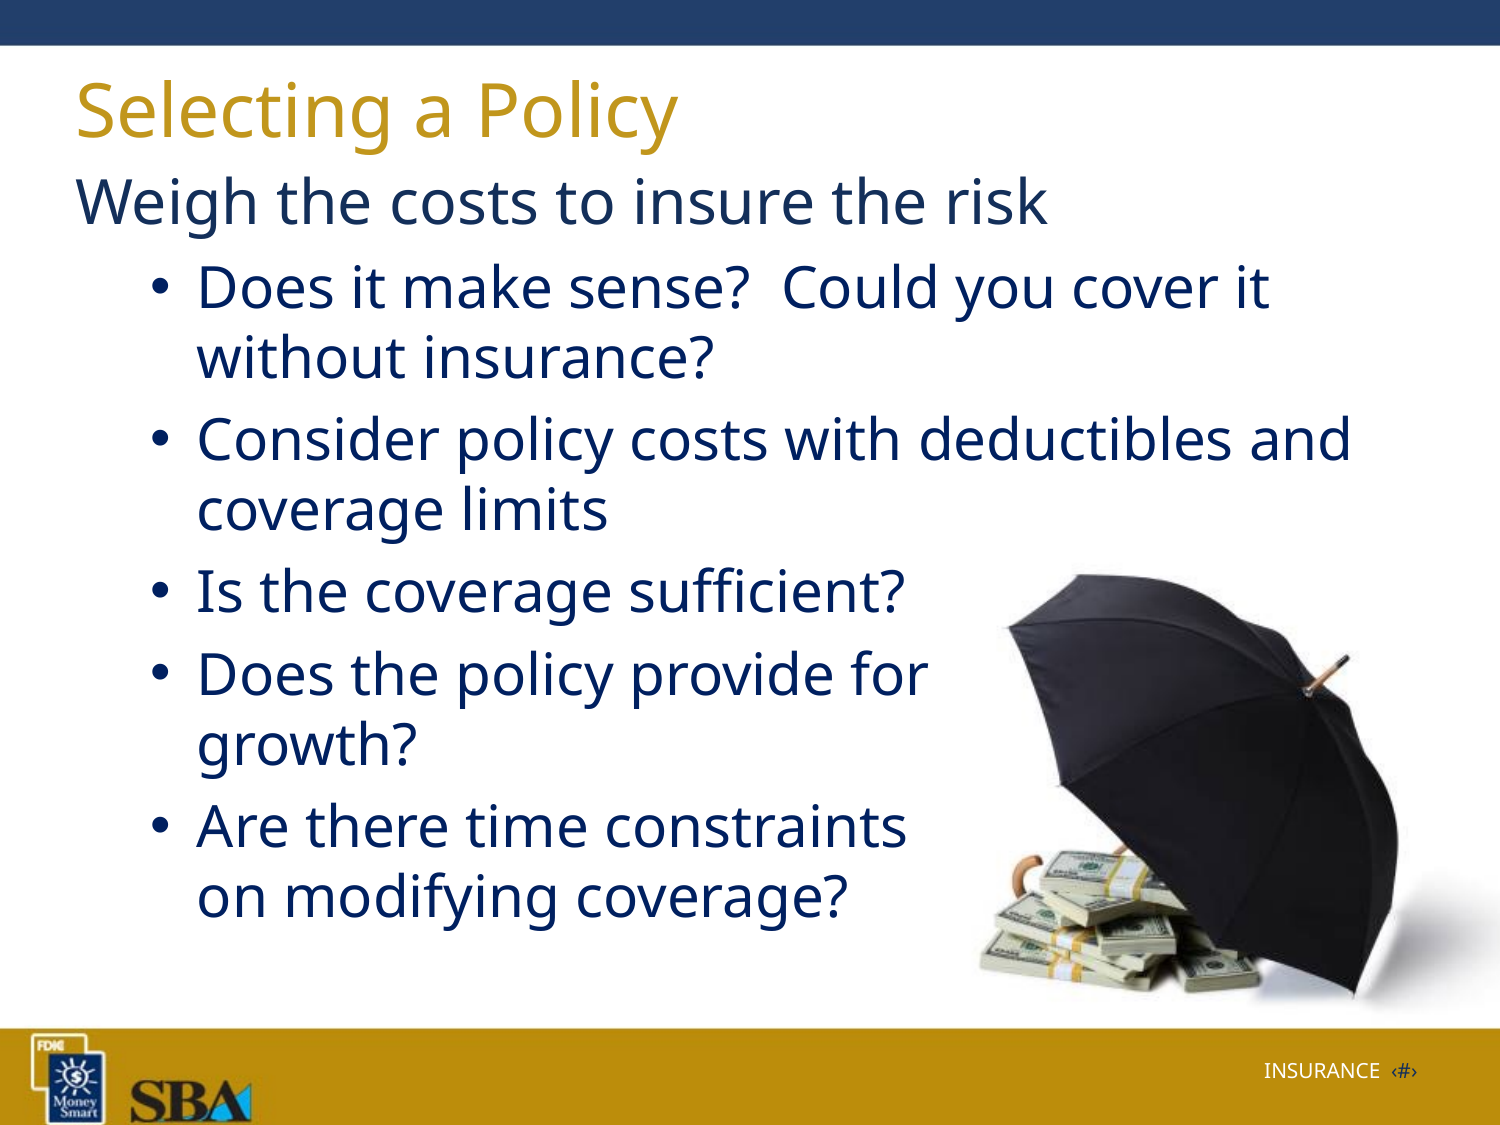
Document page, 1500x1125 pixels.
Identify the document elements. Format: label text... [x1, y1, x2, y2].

list Weigh the costs to insure the risk Does it make sense? Could you cover it without insurance? Consider policy costs with deductibles and coverage limits Is the coverage sufficient? Does the policy provide for growth? Are there time constraints on modifying coverage? [74, 161, 1426, 1026]
title Selecting a Policy [74, 61, 1426, 161]
picture [0, 0, 1500, 1125]
